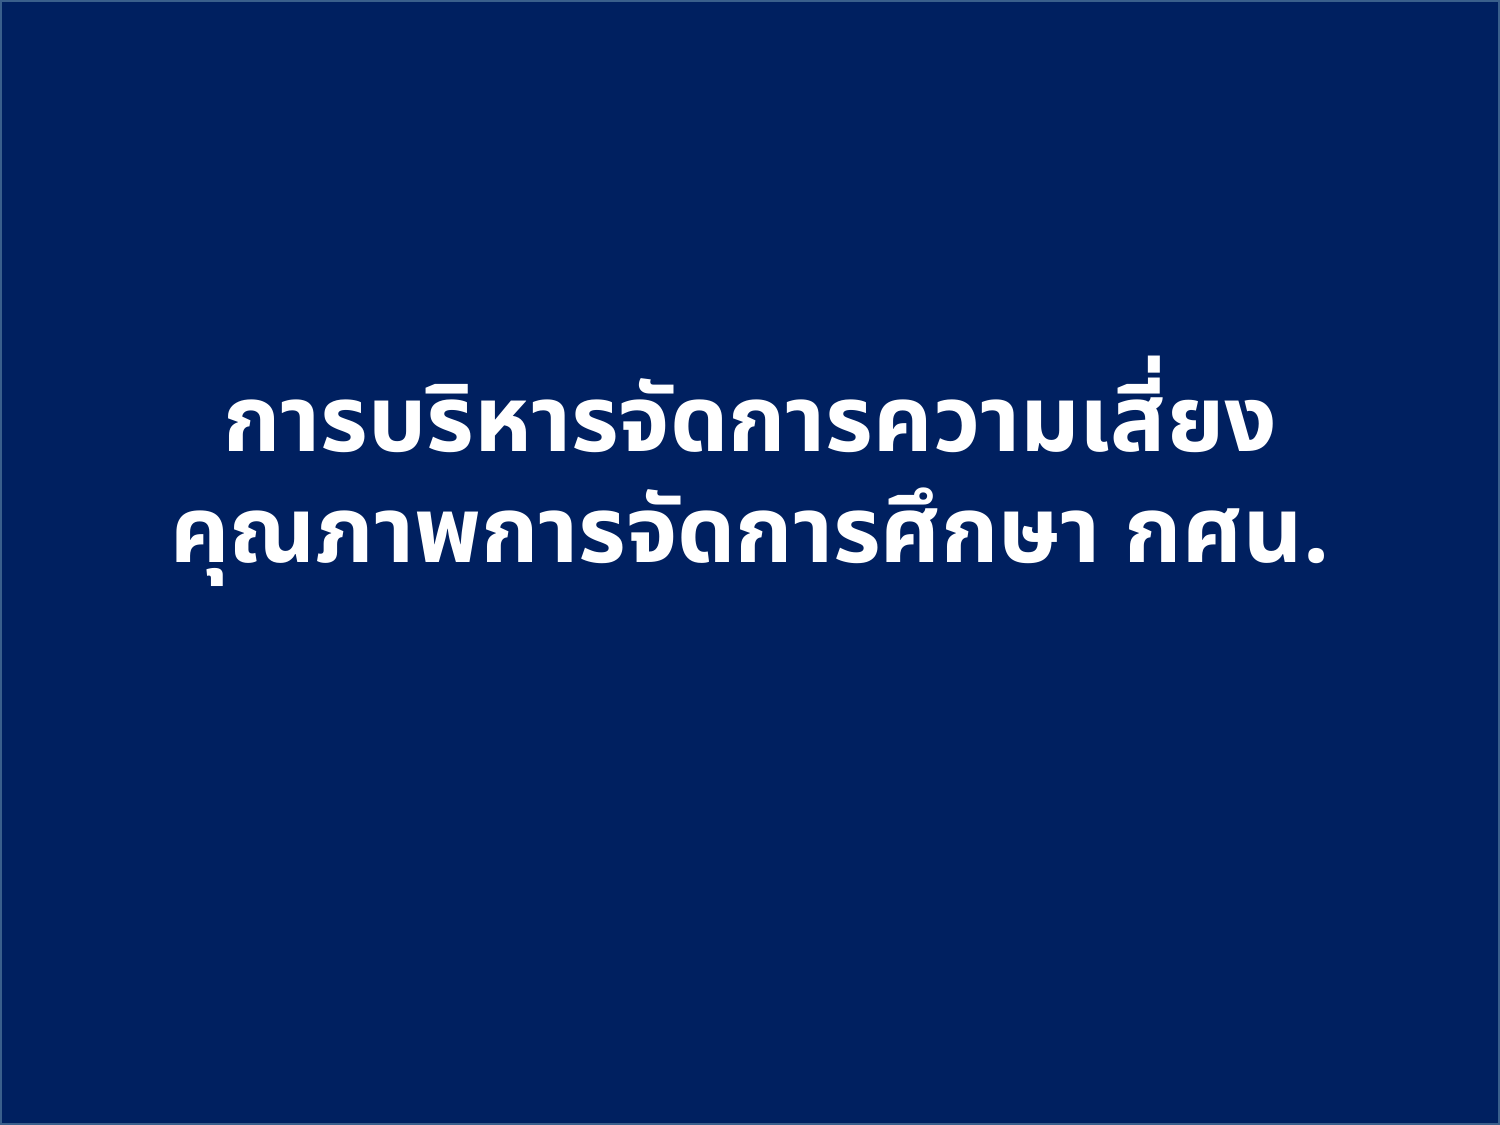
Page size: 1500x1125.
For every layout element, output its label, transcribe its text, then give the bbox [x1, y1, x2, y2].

text_box [0, 0, 1500, 1125]
title การบริหารจัดการความเสี่ยง คุณภาพการจัดการศึกษา กศน. [112, 349, 1388, 591]
